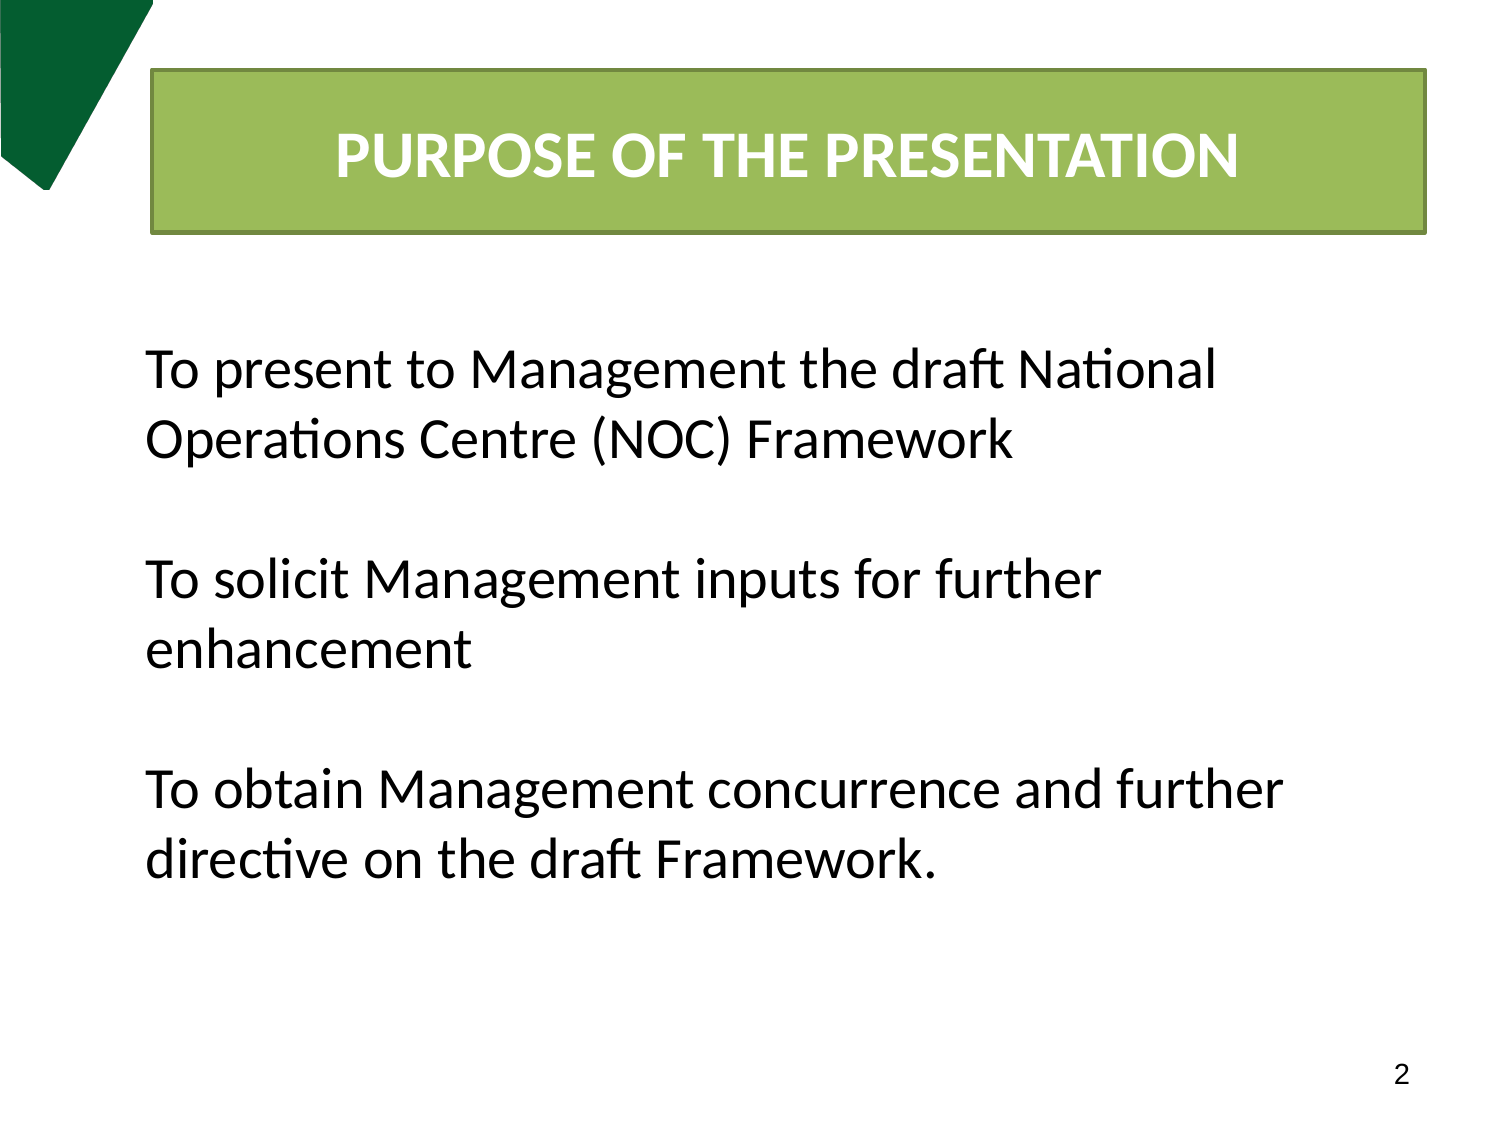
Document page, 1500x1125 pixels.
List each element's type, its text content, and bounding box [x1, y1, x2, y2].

title PURPOSE OF THE PRESENTATION [152, 69, 1425, 233]
list To present to Management the draft National Operations Centre (NOC) Framework To solicit Management inputs for further enhancement To obtain Management concurrence and further directive on the draft Framework. [130, 262, 1430, 1005]
slide_number 2 [1074, 1042, 1425, 1103]
picture [0, 0, 153, 190]
